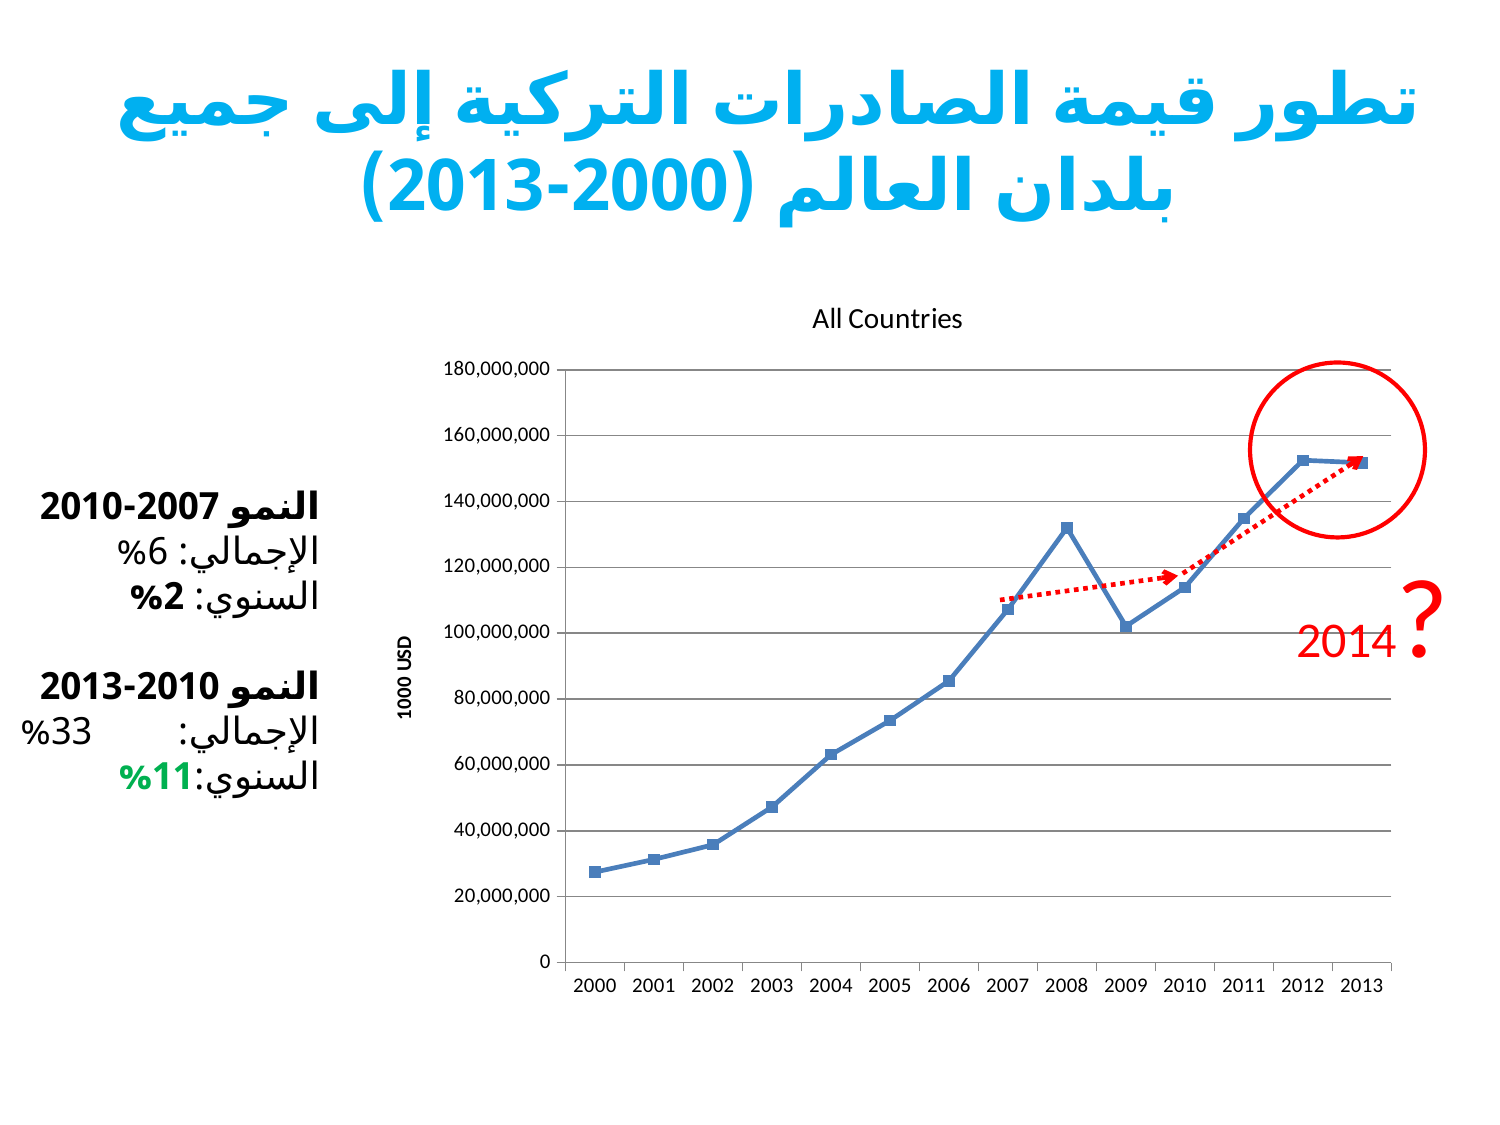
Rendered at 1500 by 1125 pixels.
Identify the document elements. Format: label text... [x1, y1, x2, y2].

text_box [1416, 406, 1428, 494]
chart [362, 274, 1413, 1013]
text_box النمو 2007-2010 الإجمالي: 6% السنوي: 2% النمو 2010-2013 الإجمالي: 33% السنوي: 11% [0, 474, 335, 805]
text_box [1182, 455, 1364, 574]
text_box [999, 575, 1179, 601]
title تطور قيمة الصادرات التركية إلى جميع بلدان العالم (2000-2013) [37, 45, 1500, 233]
text_box 2014? [1416, 537, 1465, 688]
